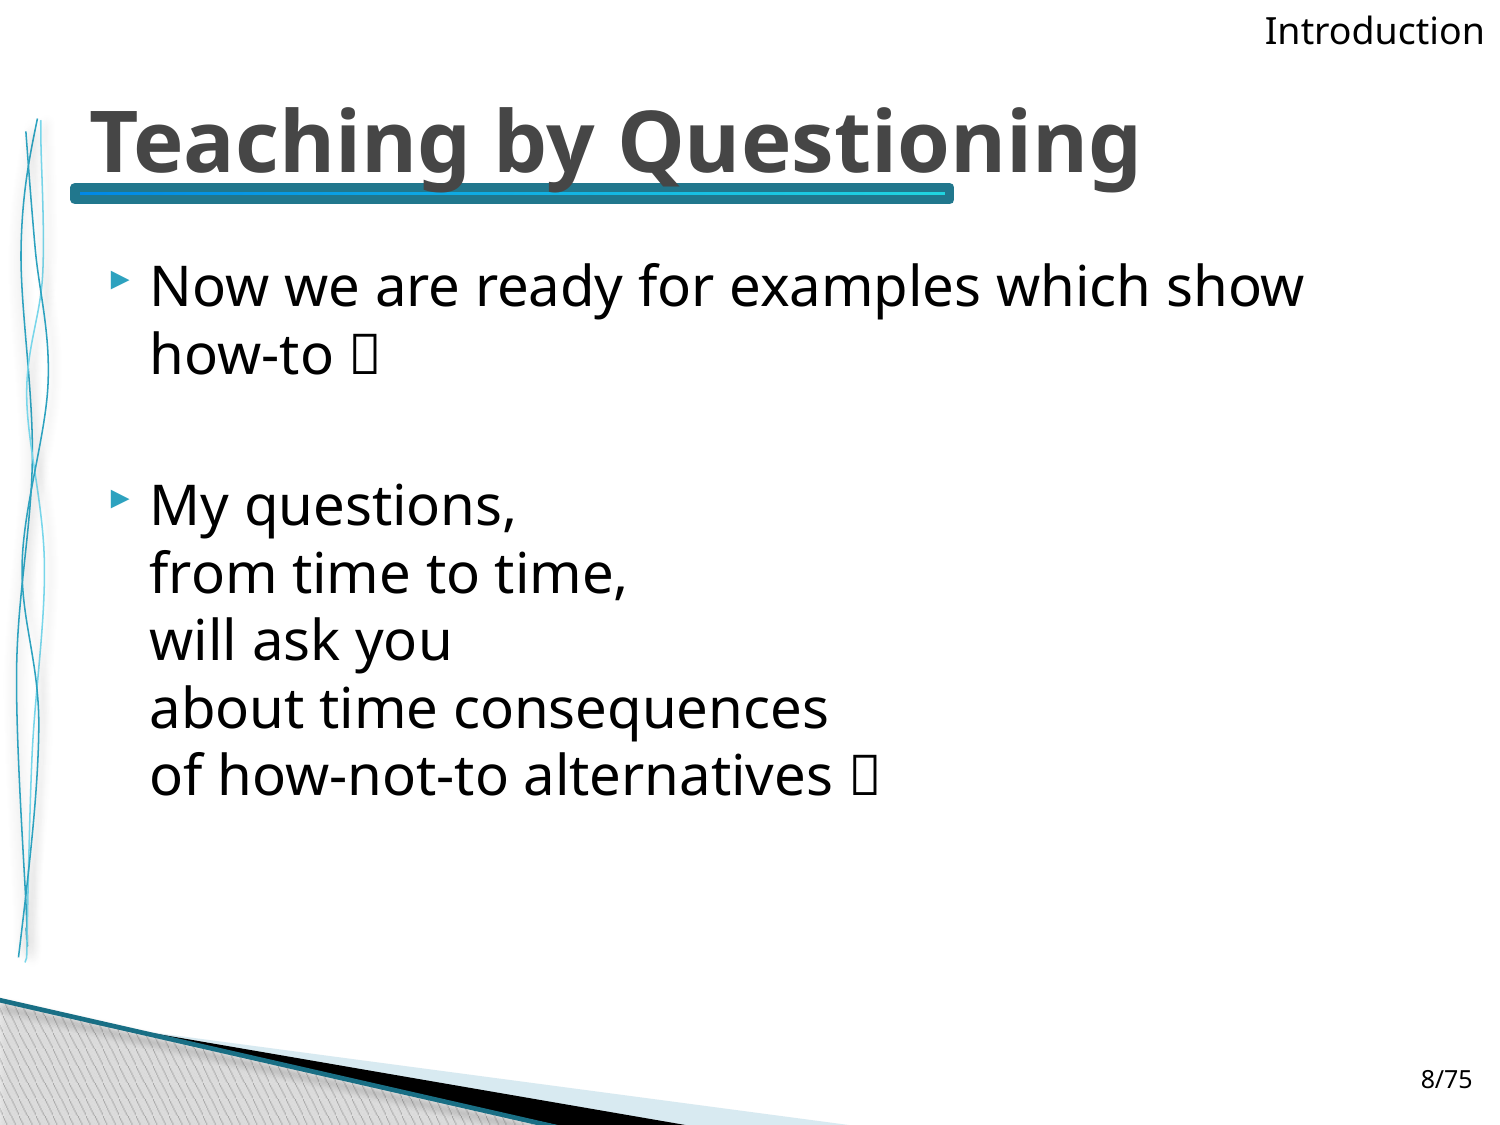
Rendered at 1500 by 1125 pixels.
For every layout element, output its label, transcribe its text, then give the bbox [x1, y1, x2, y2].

list Now we are ready for examples which show how-to  My questions, from time to time, will ask you about time consequences of how-not-to alternatives  [75, 243, 1425, 986]
title Teaching by Questioning [75, 45, 1425, 233]
list Introduction [1074, 0, 1500, 63]
